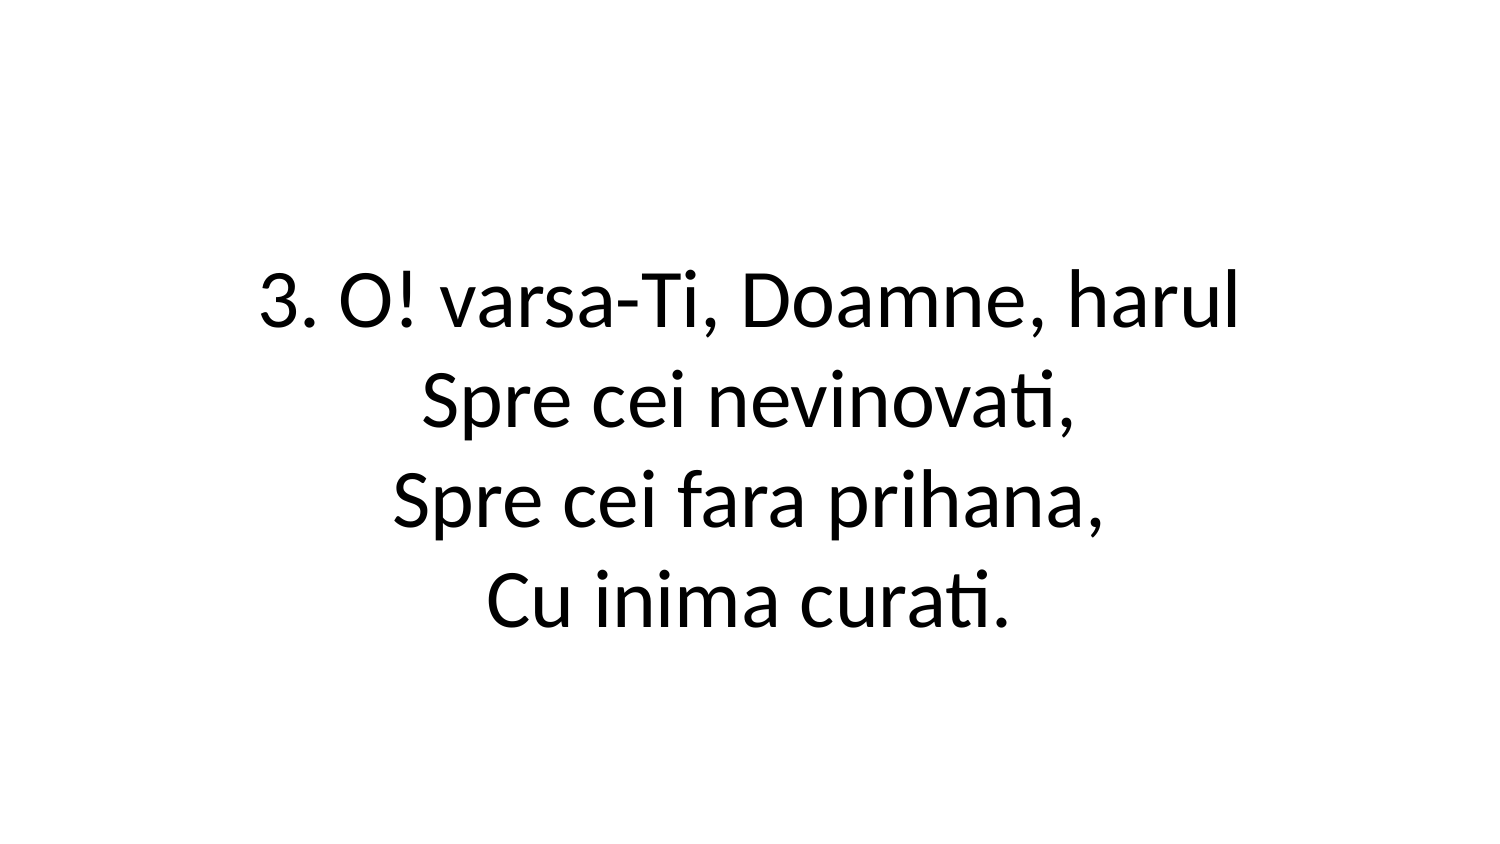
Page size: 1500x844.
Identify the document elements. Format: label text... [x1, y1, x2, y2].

text_box 3. O! varsa-Ti, Doamne, harul Spre cei nevinovati, Spre cei fara prihana, Cu inima curati. [242, 192, 1258, 652]
